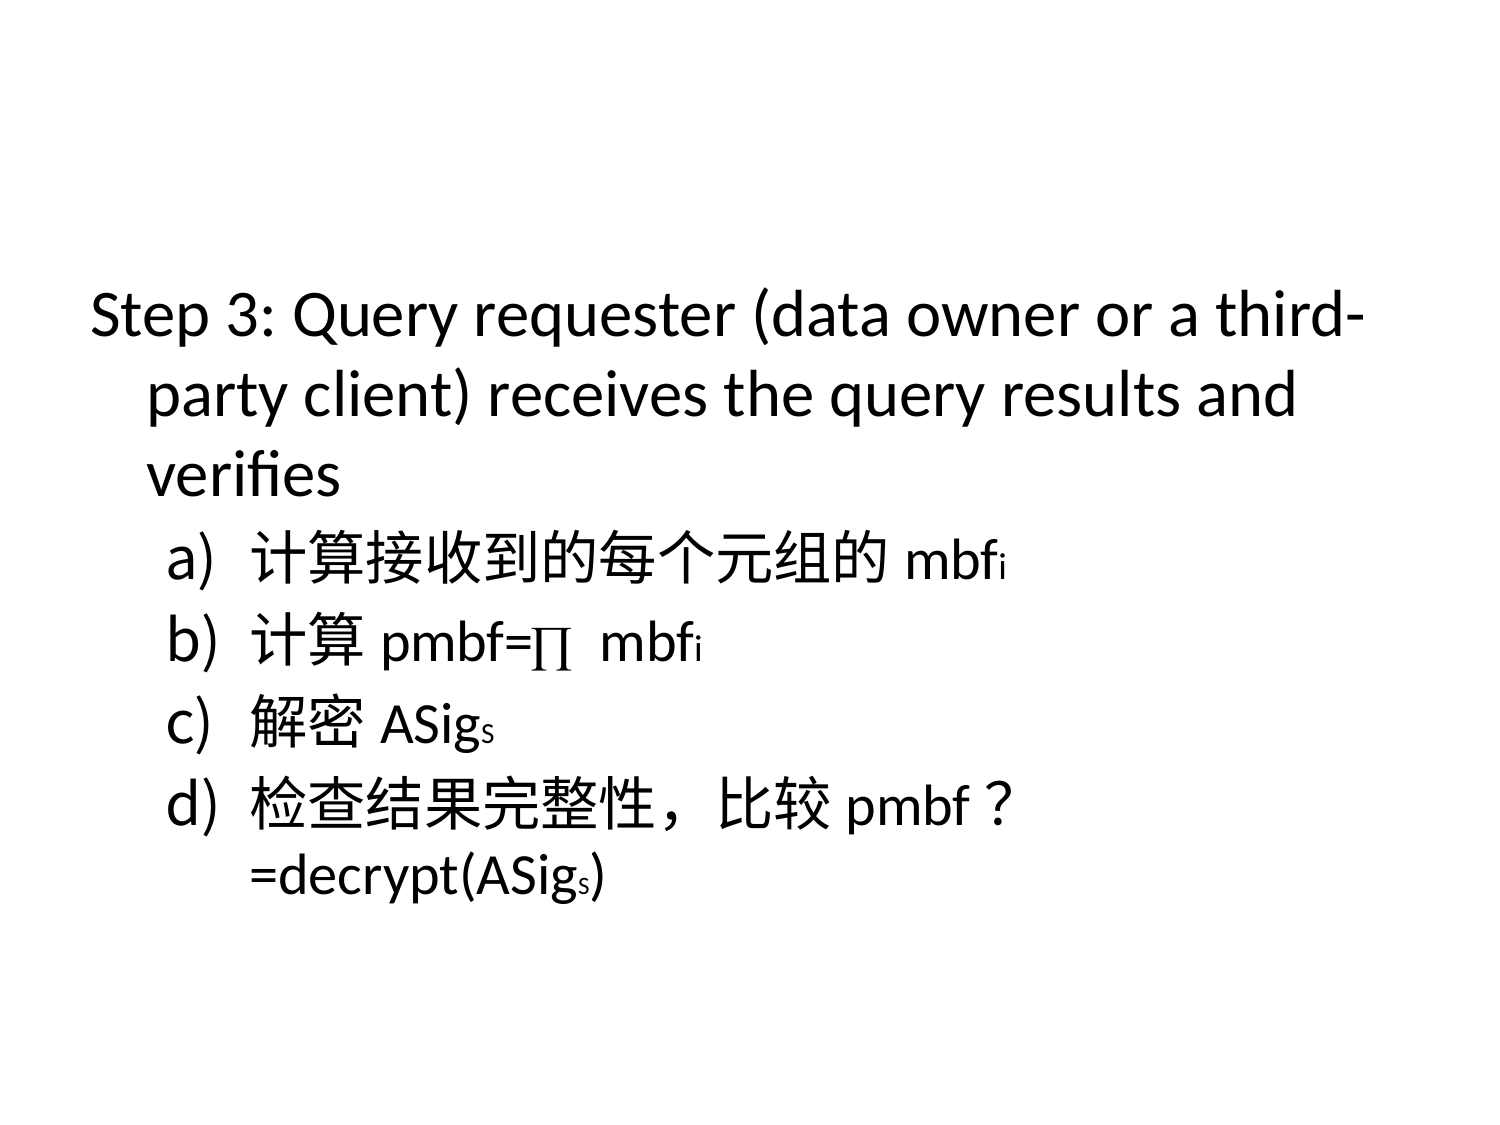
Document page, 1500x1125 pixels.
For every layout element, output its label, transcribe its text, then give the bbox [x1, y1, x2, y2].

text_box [525, 621, 597, 679]
list Step 3: Query requester (data owner or a third-party client) receives the query results and verifies 计算接收到的每个元组的mbfi 计算pmbf= mbfi 解密ASigS 检查结果完整性，比较pmbf？=decrypt(ASigS) [75, 262, 1425, 1005]
